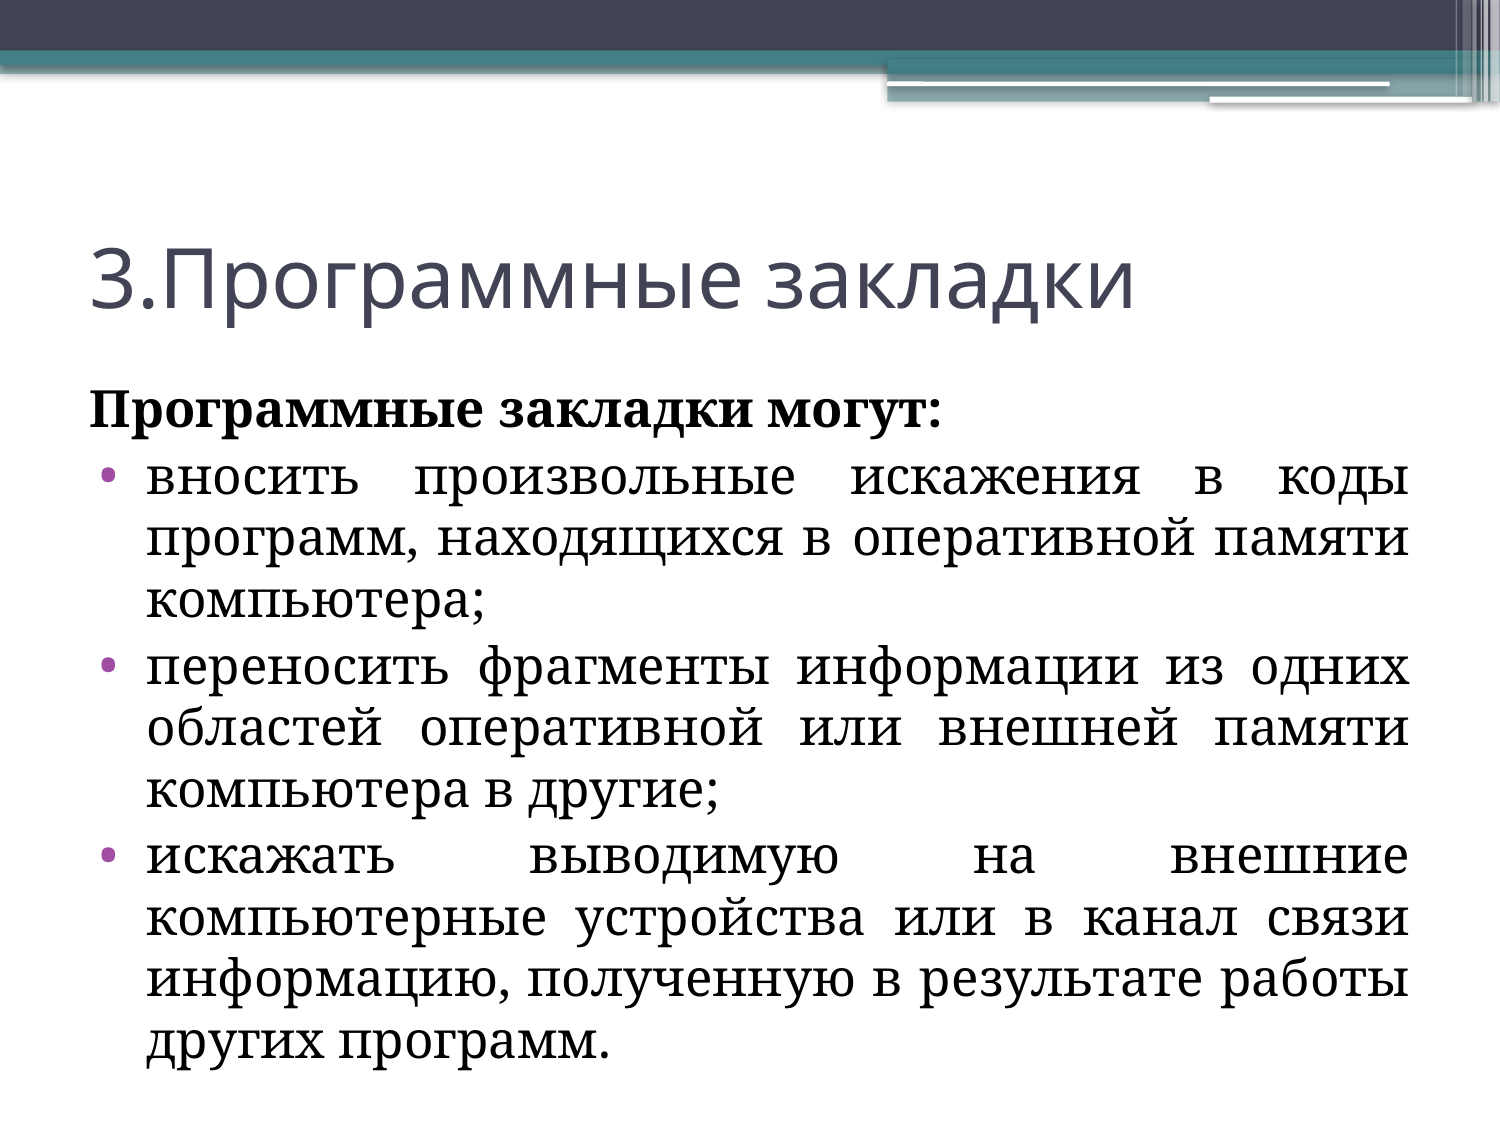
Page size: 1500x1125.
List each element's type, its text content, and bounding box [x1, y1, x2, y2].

title 3.Программные закладки [75, 187, 1425, 363]
list Программные закладки могут: вносить произвольные искажения в коды программ, находящихся в оперативной памяти компьютера; переносить фрагменты информации из одних областей оперативной или внешней памяти компьютера в другие; искажать выводимую на внешние компьютерные устройства или в канал связи информацию, полученную в результате работы других программ. [75, 368, 1425, 1079]
